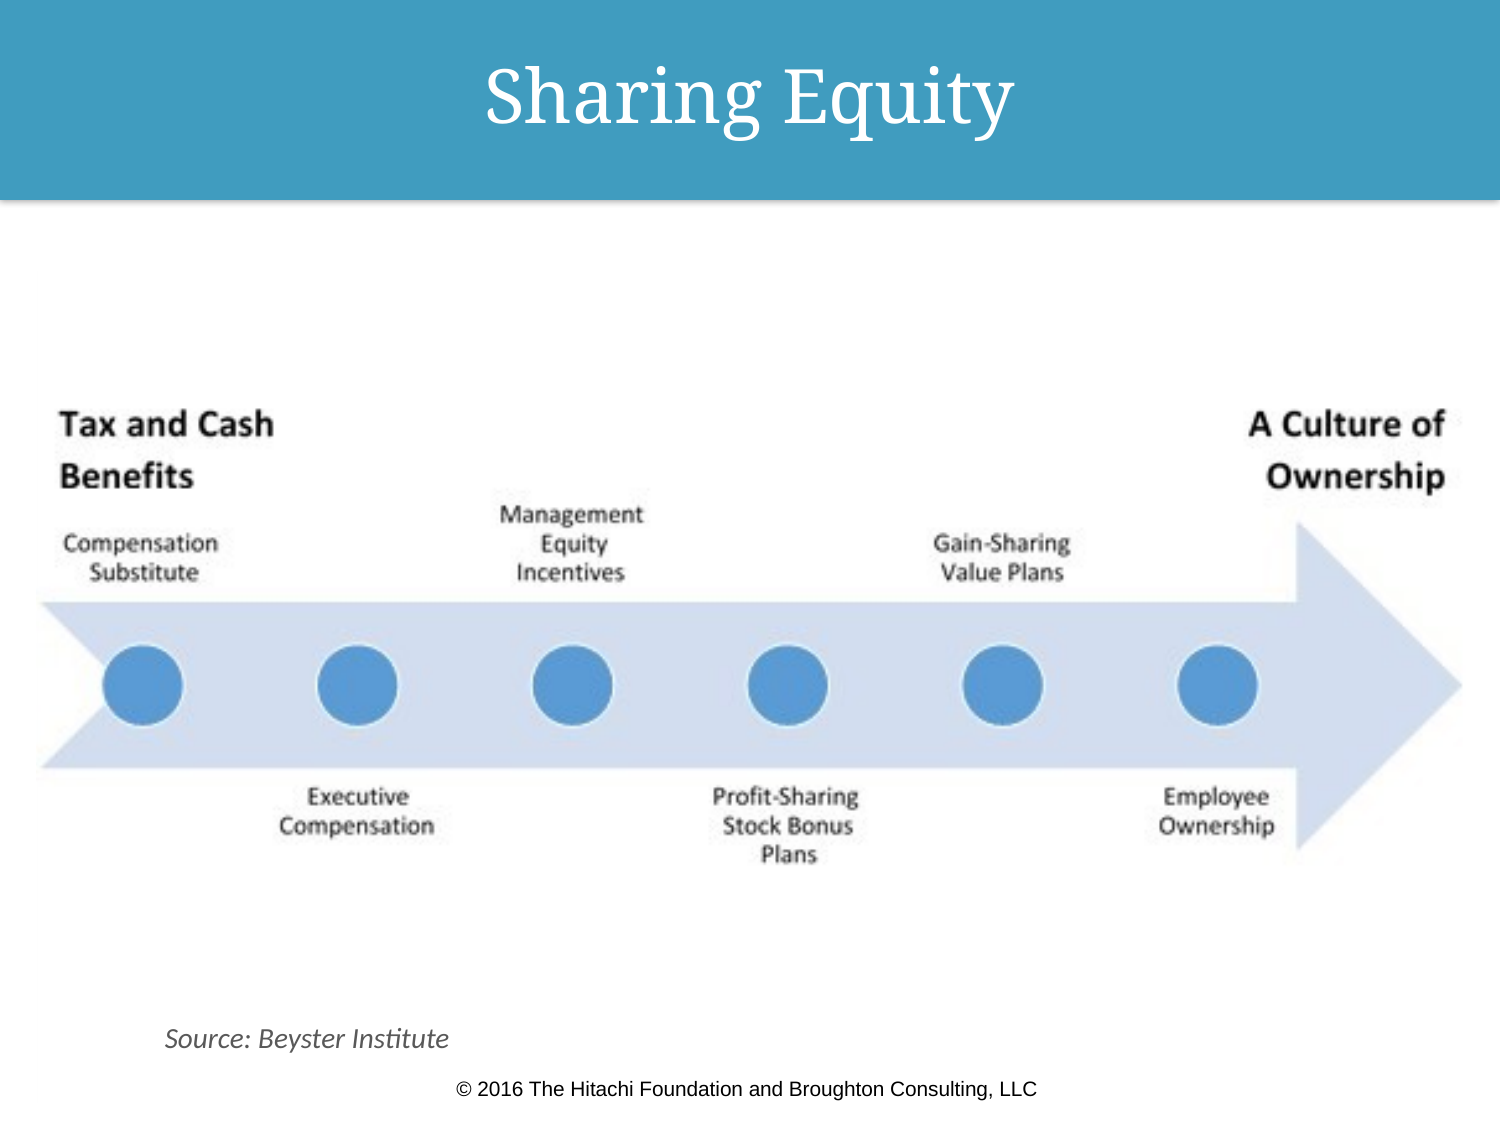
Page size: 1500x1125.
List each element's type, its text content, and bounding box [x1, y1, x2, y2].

picture [36, 270, 1476, 1104]
title Sharing Equity [112, 24, 1388, 163]
